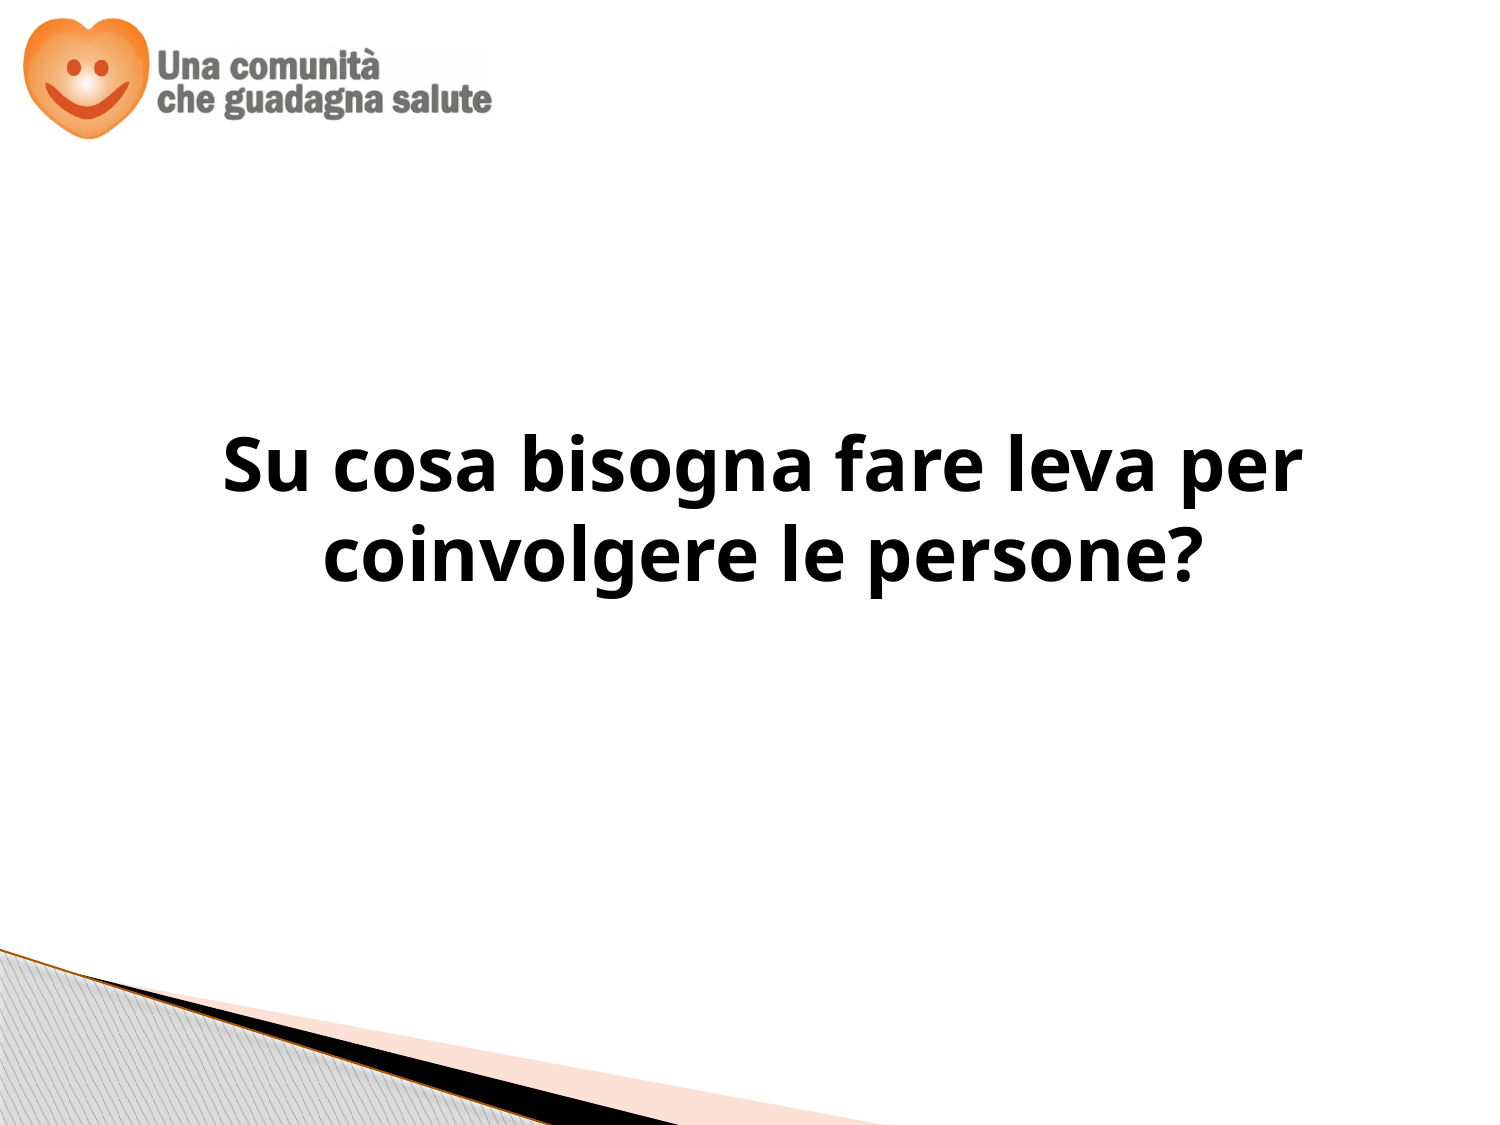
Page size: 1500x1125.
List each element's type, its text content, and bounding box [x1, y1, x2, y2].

picture [5, 4, 503, 209]
list Su cosa bisogna fare leva per coinvolgere le persone? [88, 408, 1439, 631]
